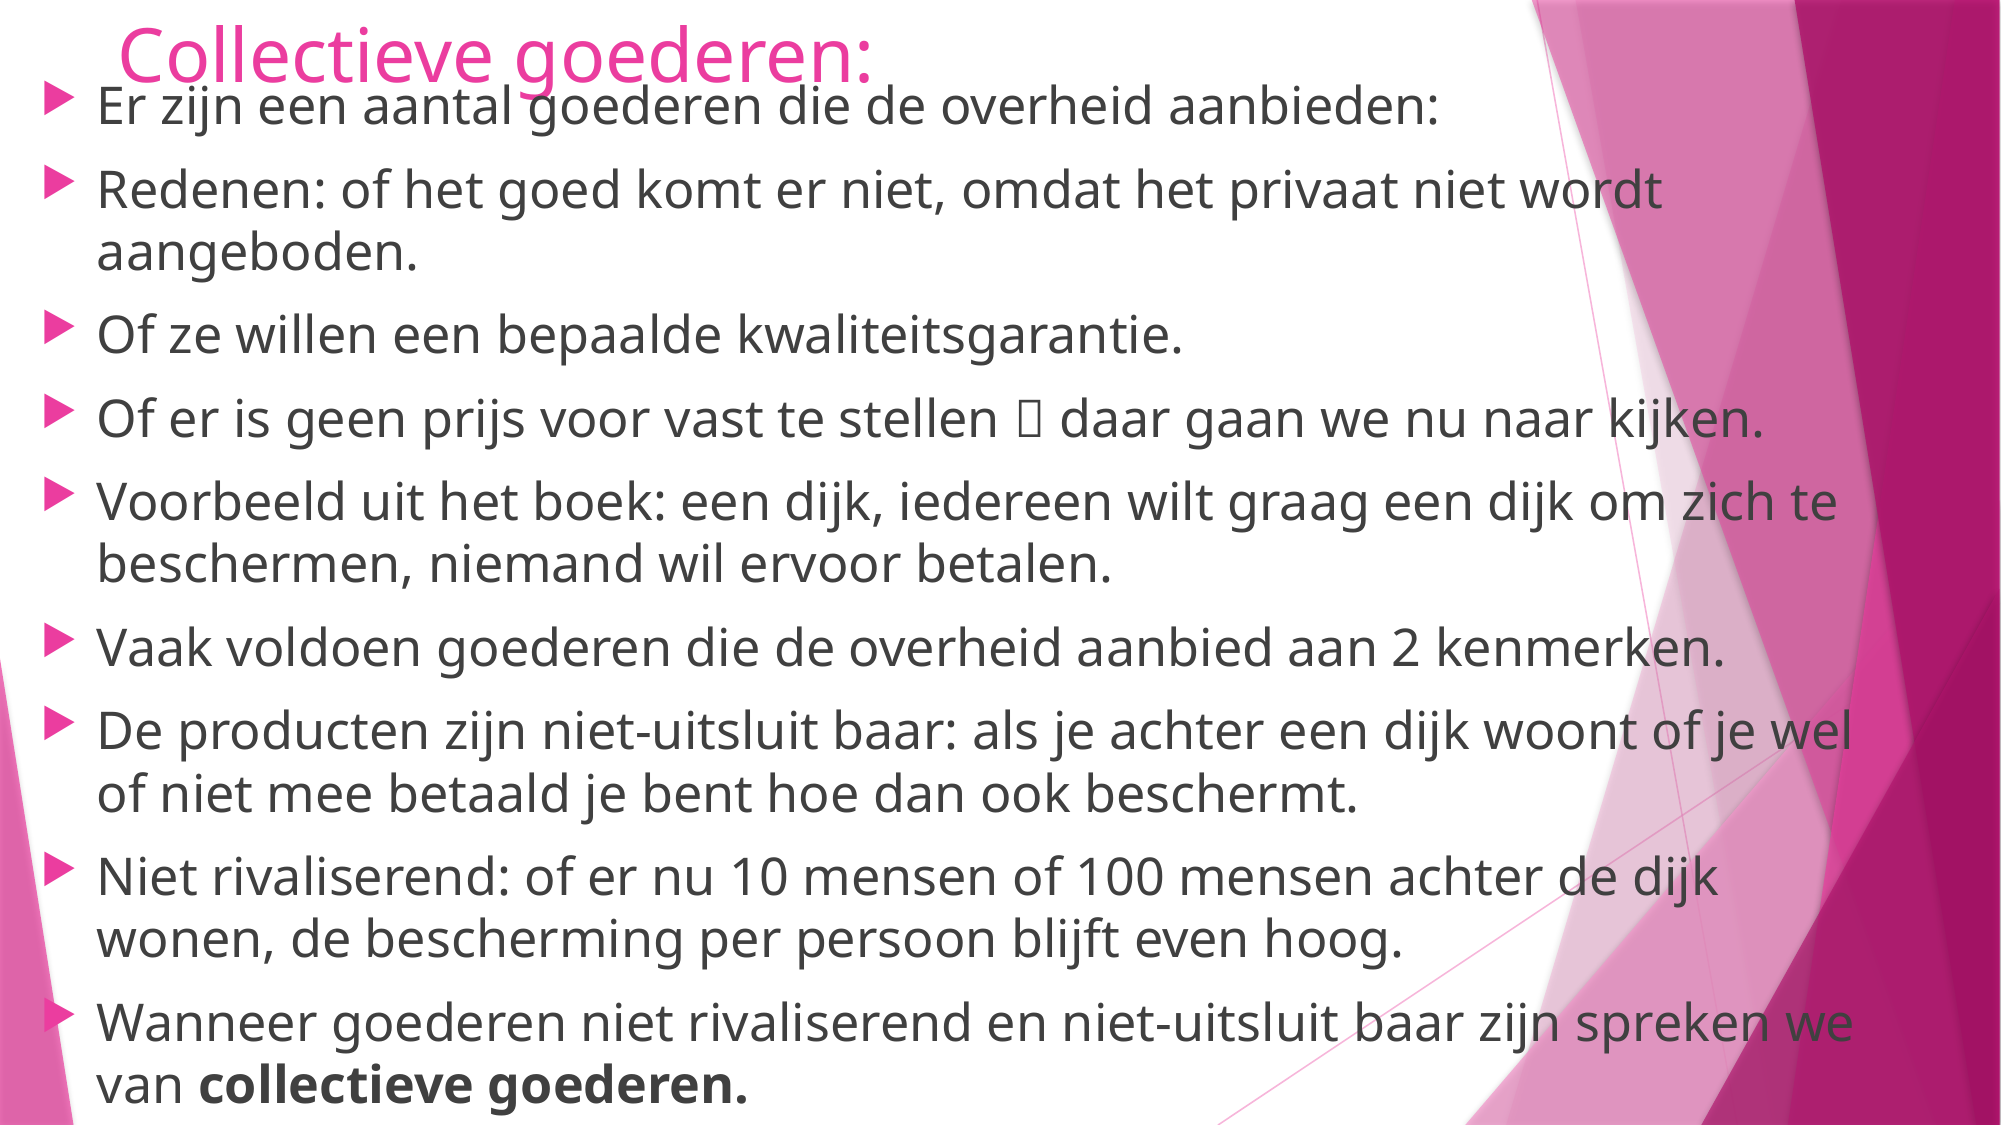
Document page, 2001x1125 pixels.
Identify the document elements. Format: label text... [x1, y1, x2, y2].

title Collectieve goederen: [102, 0, 1522, 65]
list Er zijn een aantal goederen die de overheid aanbieden: Redenen: of het goed komt er niet, omdat het privaat niet wordt aangeboden. Of ze willen een bepaalde kwaliteitsgarantie. Of er is geen prijs voor vast te stellen  daar gaan we nu naar kijken. Voorbeeld uit het boek: een dijk, iedereen wilt graag een dijk om zich te beschermen, niemand wil ervoor betalen. Vaak voldoen goederen die de overheid aanbied aan 2 kenmerken. De producten zijn niet-uitsluit baar: als je achter een dijk woont of je wel of niet mee betaald je bent hoe dan ook beschermt. Niet rivaliserend: of er nu 10 mensen of 100 mensen achter de dijk wonen, de bescherming per persoon blijft even hoog. Wanneer goederen niet rivaliserend en niet-uitsluit baar zijn spreken we van collectieve goederen. [25, 65, 1879, 944]
